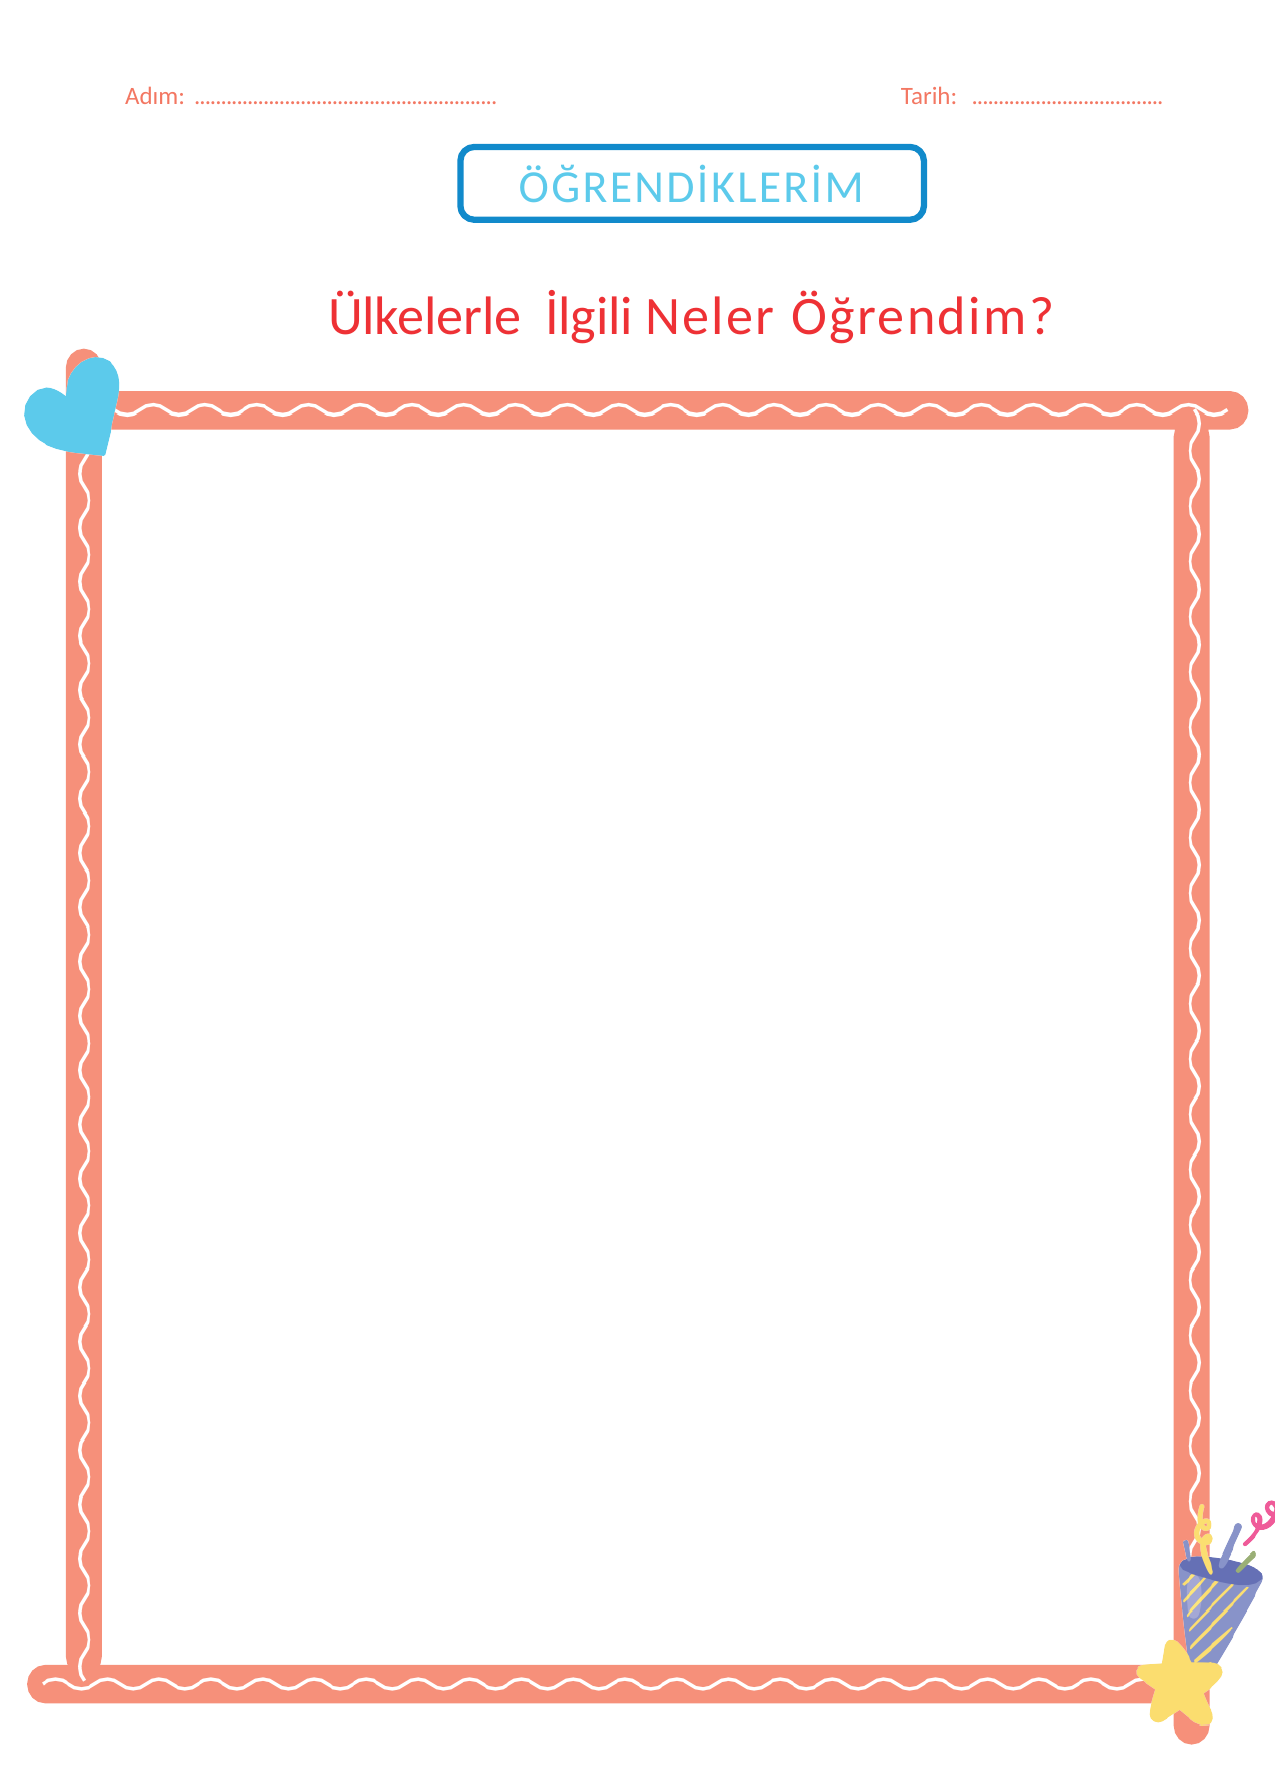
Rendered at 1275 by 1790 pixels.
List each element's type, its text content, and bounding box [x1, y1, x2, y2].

text_box Adım: ......................................................... [122, 77, 505, 110]
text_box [24, 348, 1275, 1745]
text_box ÖĞRENDİKLERİM Ülkelerle İlgili Neler Öğrendim? [275, 154, 1110, 346]
text_box [462, 146, 922, 154]
text_box Tarih: .................................... [898, 77, 1171, 110]
